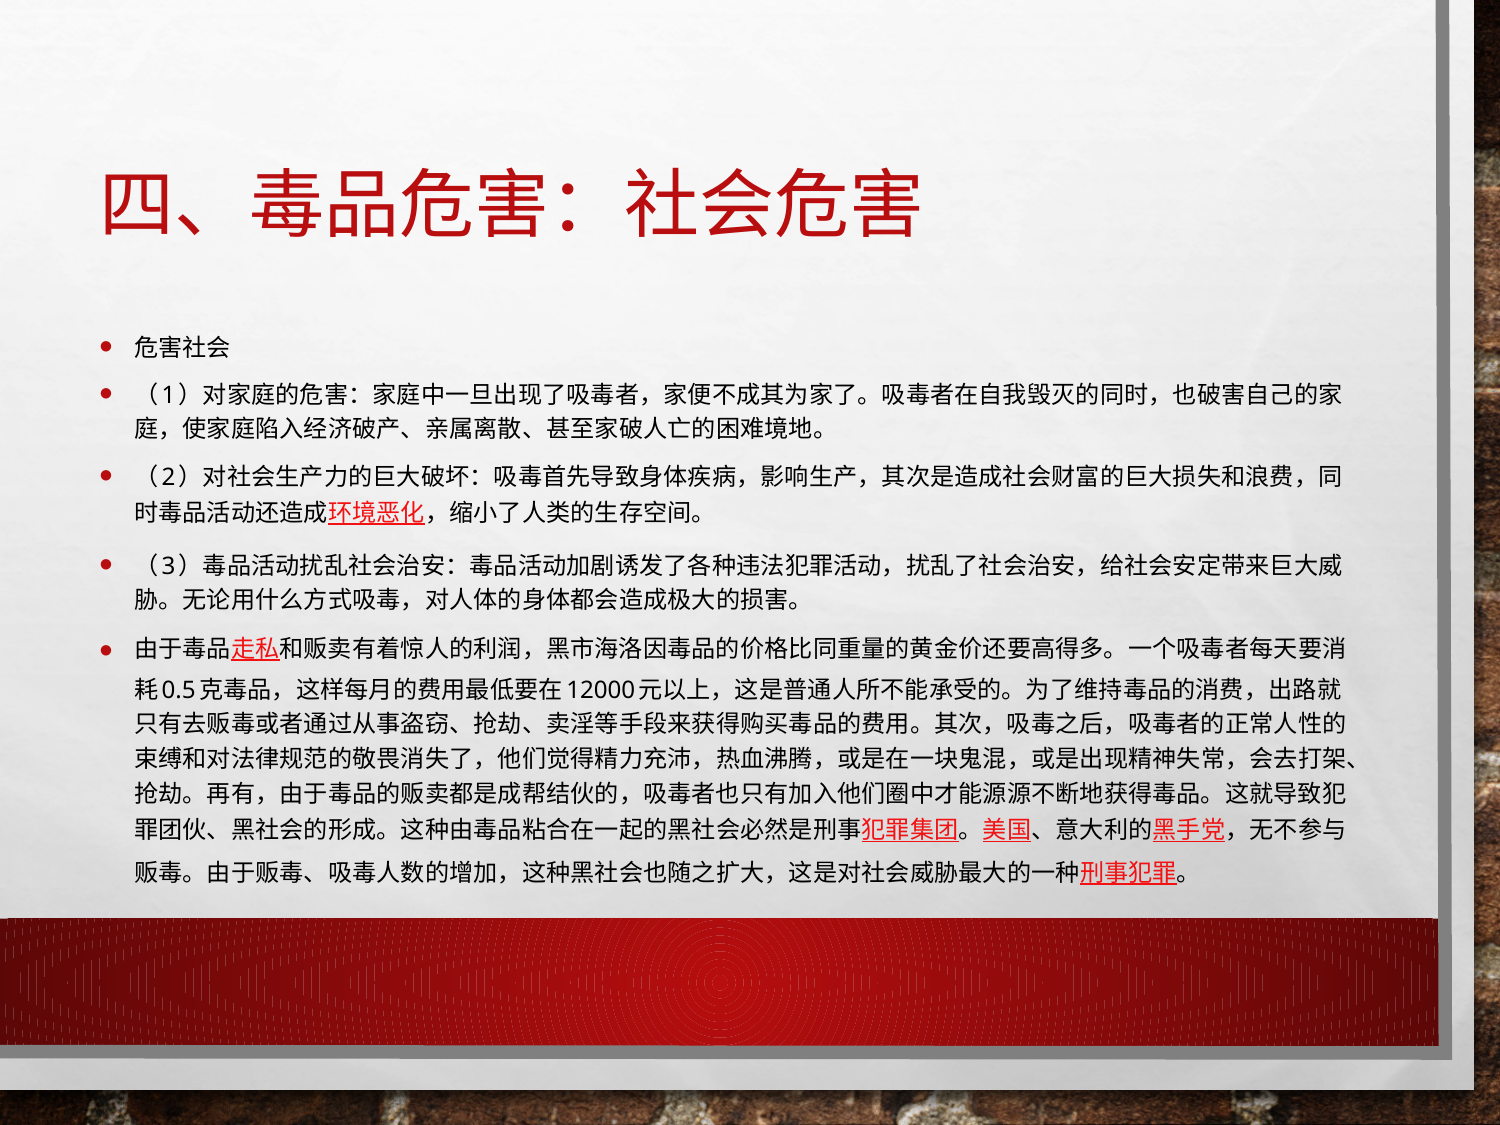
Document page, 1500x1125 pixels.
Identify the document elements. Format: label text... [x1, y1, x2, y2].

picture [0, 0, 1500, 1125]
title 四、毒品危害：社会危害 [84, 112, 1364, 301]
list 危害社会 （1）对家庭的危害：家庭中一旦出现了吸毒者，家便不成其为家了。吸毒者在自我毁灭的同时，也破害自己的家庭，使家庭陷入经济破产、亲属离散、甚至家破人亡的困难境地。 （2）对社会生产力的巨大破坏：吸毒首先导致身体疾病，影响生产，其次是造成社会财富的巨大损失和浪费，同时毒品活动还造成环境恶化，缩小了人类的生存空间。 （3）毒品活动扰乱社会治安：毒品活动加剧诱发了各种违法犯罪活动，扰乱了社会治安，给社会安定带来巨大威胁。无论用什么方式吸毒，对人体的身体都会造成极大的损害。 由于毒品走私和贩卖有着惊人的利润，黑市海洛因毒品的价格比同重量的黄金价还要高得多。一个吸毒者每天要消耗0.5克毒品，这样每月的费用最低要在12000元以上，这是普通人所不能承受的。为了维持毒品的消费，出路就只有去贩毒或者通过从事盗窃、抢劫、卖淫等手段来获得购买毒品的费用。其次，吸毒之后，吸毒者的正常人性的束缚和对法律规范的敬畏消失了，他们觉得精力充沛，热血沸腾，或是在一块鬼混，或是出现精神失常，会去打架、抢劫。再有，由于毒品的贩卖都是成帮结伙的，吸毒者也只有加入他们圈中才能源源不断地获得毒品。这就导致犯罪团伙、黑社会的形成。这种由毒品粘合在一起的黑社会必然是刑事犯罪集团。美国、意大利的黑手党，无不参与贩毒。由于贩毒、吸毒人数的增加，这种黑社会也随之扩大，这是对社会威胁最大的一种刑事犯罪。 [84, 301, 1364, 917]
